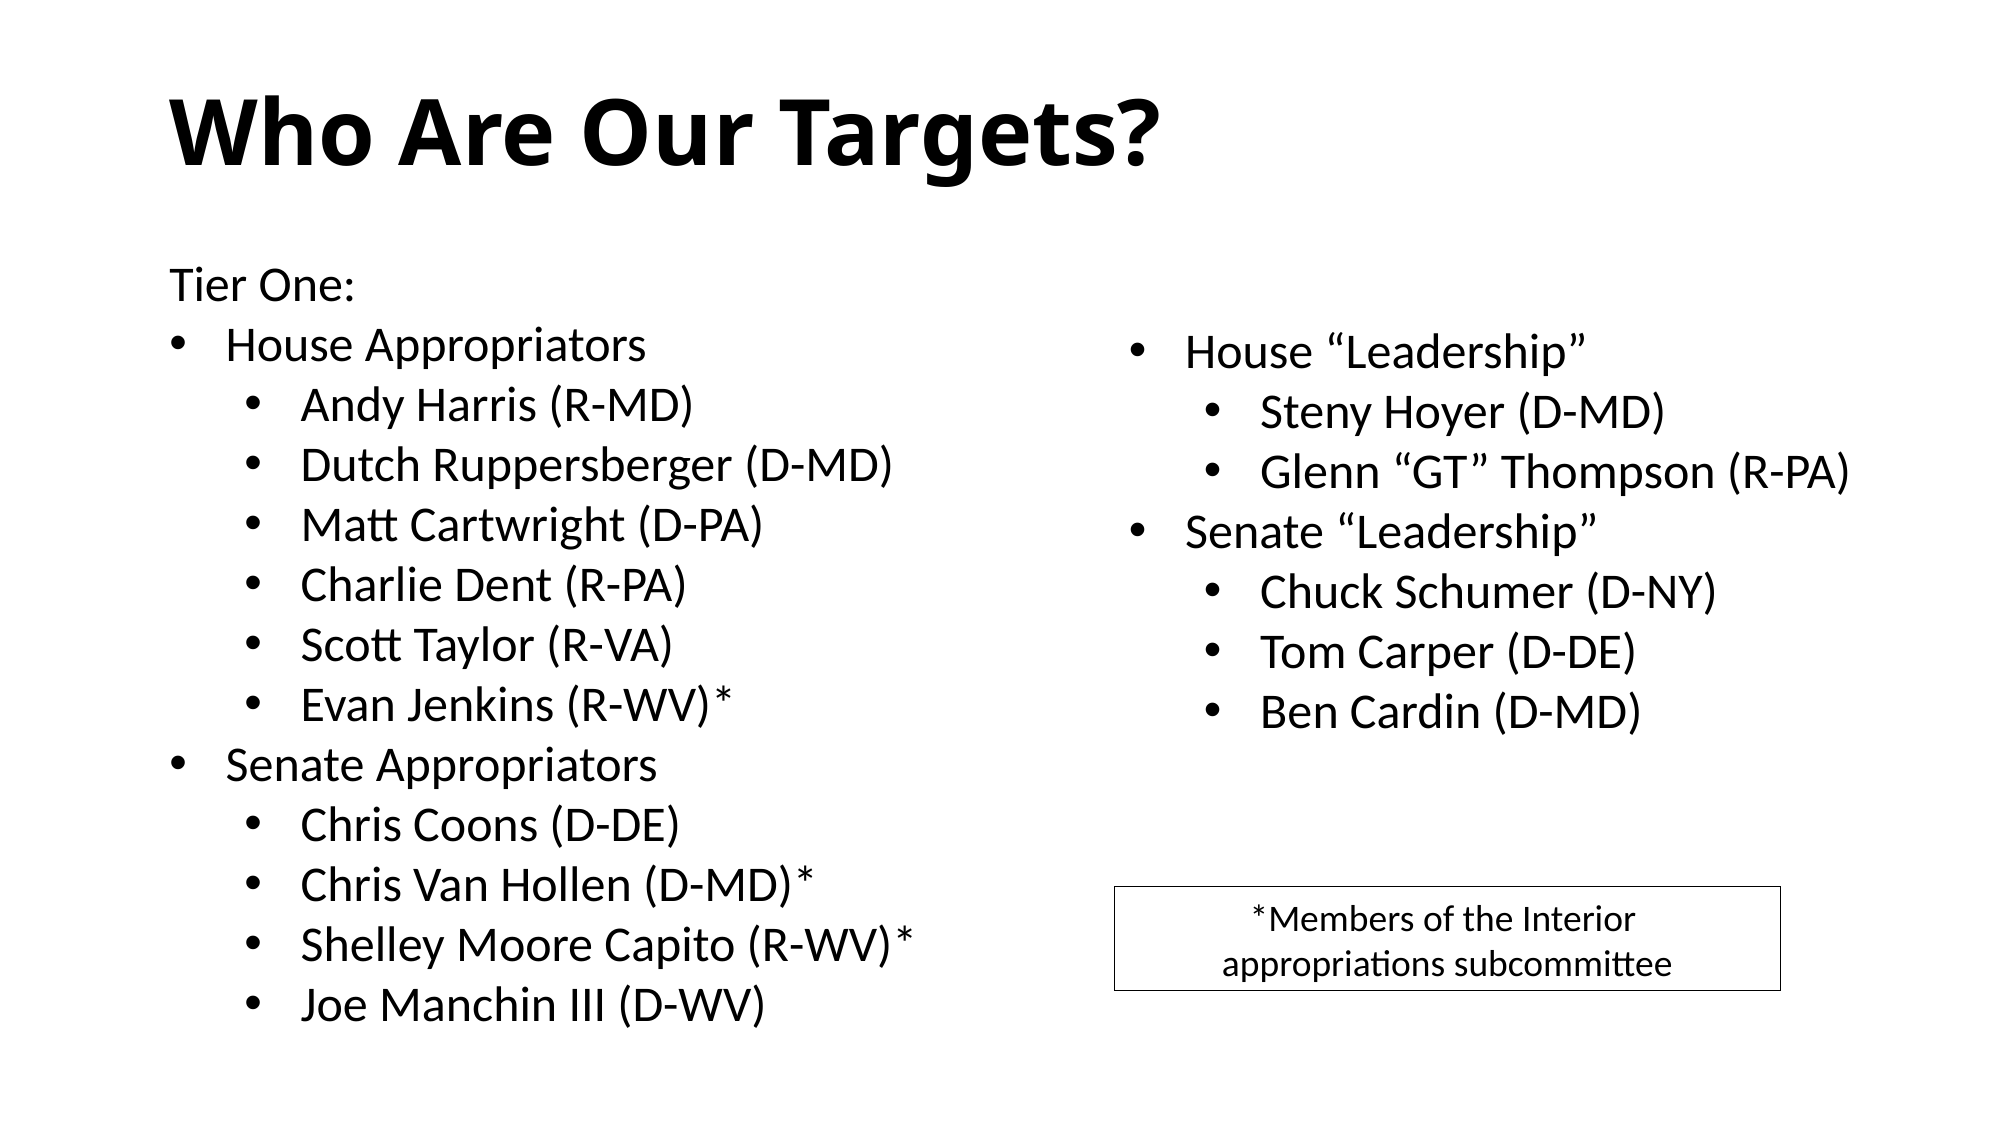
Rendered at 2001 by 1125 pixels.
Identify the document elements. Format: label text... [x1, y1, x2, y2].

text_box *Members of the Interior appropriations subcommittee [1114, 886, 1781, 991]
text_box Tier One: House Appropriators Andy Harris (R-MD) Dutch Ruppersberger (D-MD) Matt Cartwright (D-PA) Charlie Dent (R-PA) Scott Taylor (R-VA) Evan Jenkins (R-WV)* Senate Appropriators Chris Coons (D-DE) Chris Van Hollen (D-MD)* Shelley Moore Capito (R-WV)* Joe Manchin III (D-WV) [154, 245, 977, 1100]
title Who Are Our Targets? [154, 27, 1880, 245]
text_box House “Leadership” Steny Hoyer (D-MD) Glenn “GT” Thompson (R-PA) Senate “Leadership” Chuck Schumer (D-NY) Tom Carper (D-DE) Ben Cardin (D-MD) [1114, 311, 1936, 807]
